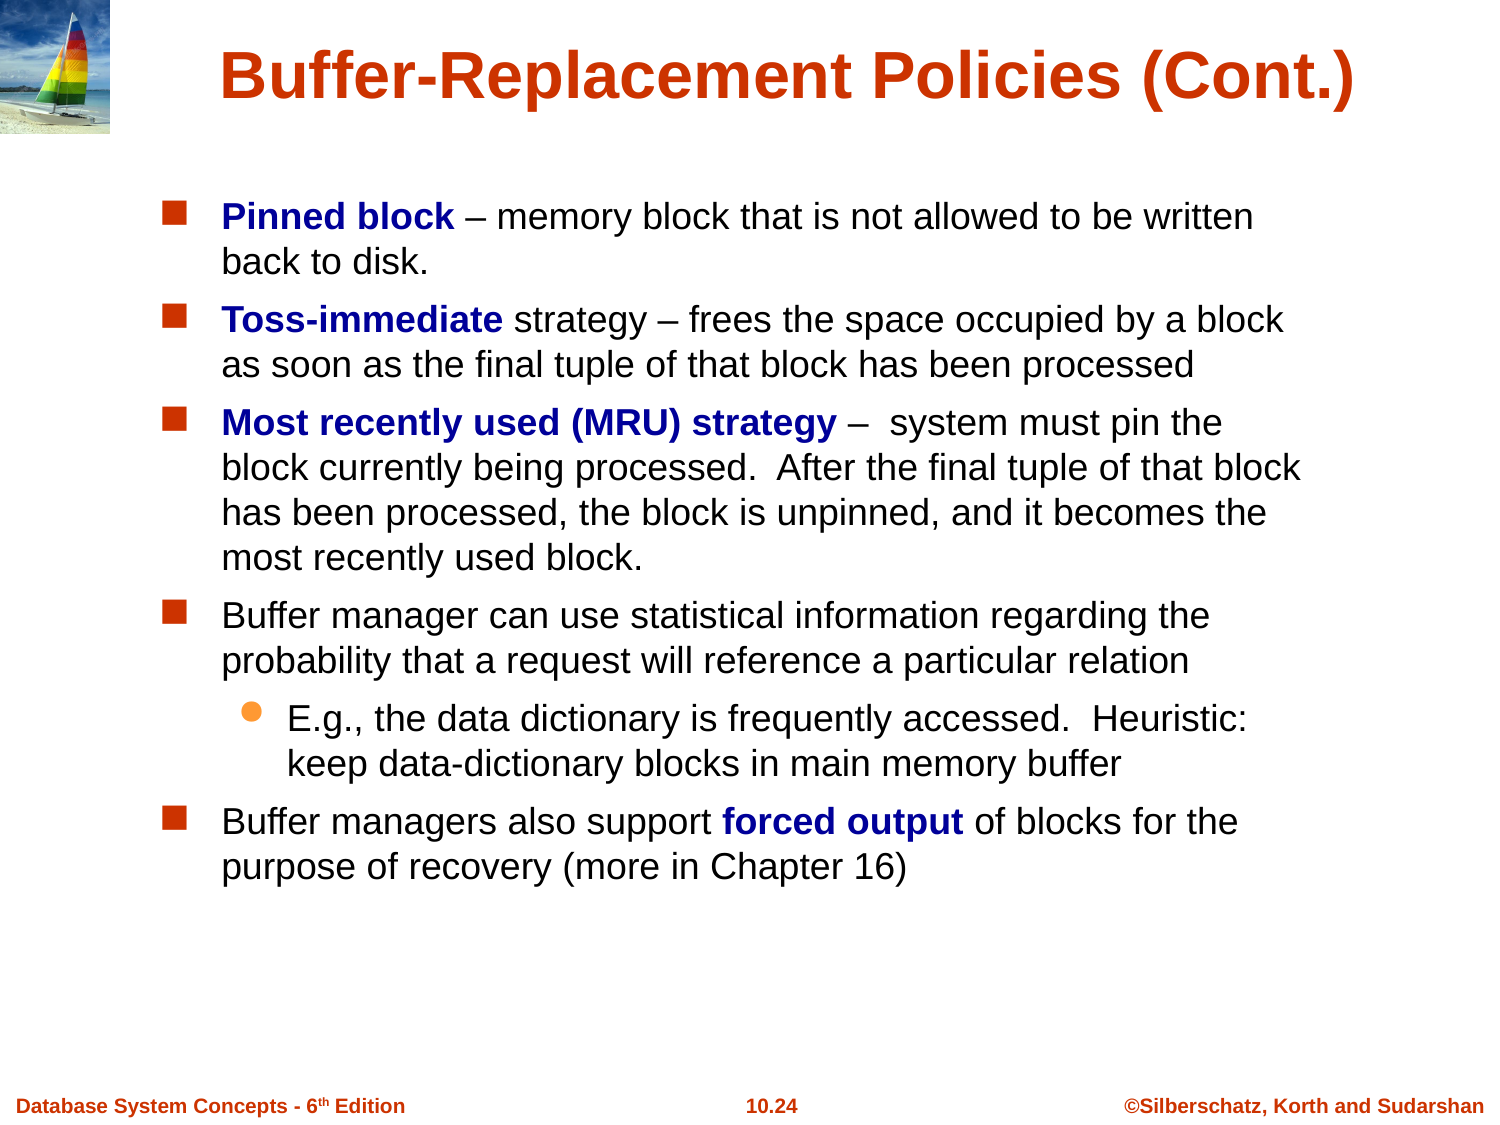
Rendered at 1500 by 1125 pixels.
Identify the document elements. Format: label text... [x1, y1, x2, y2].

picture [0, 0, 110, 134]
list Pinned block – memory block that is not allowed to be written back to disk. Toss-immediate strategy – frees the space occupied by a block as soon as the final tuple of that block has been processed Most recently used (MRU) strategy – system must pin the block currently being processed. After the final tuple of that block has been processed, the block is unpinned, and it becomes the most recently used block. Buffer manager can use statistical information regarding the probability that a request will reference a particular relation E.g., the data dictionary is frequently accessed. Heuristic: keep data-dictionary blocks in main memory buffer Buffer managers also support forced output of blocks for the purpose of recovery (more in Chapter 16) [150, 184, 1331, 1008]
title Buffer-Replacement Policies (Cont.) [125, 18, 1452, 120]
